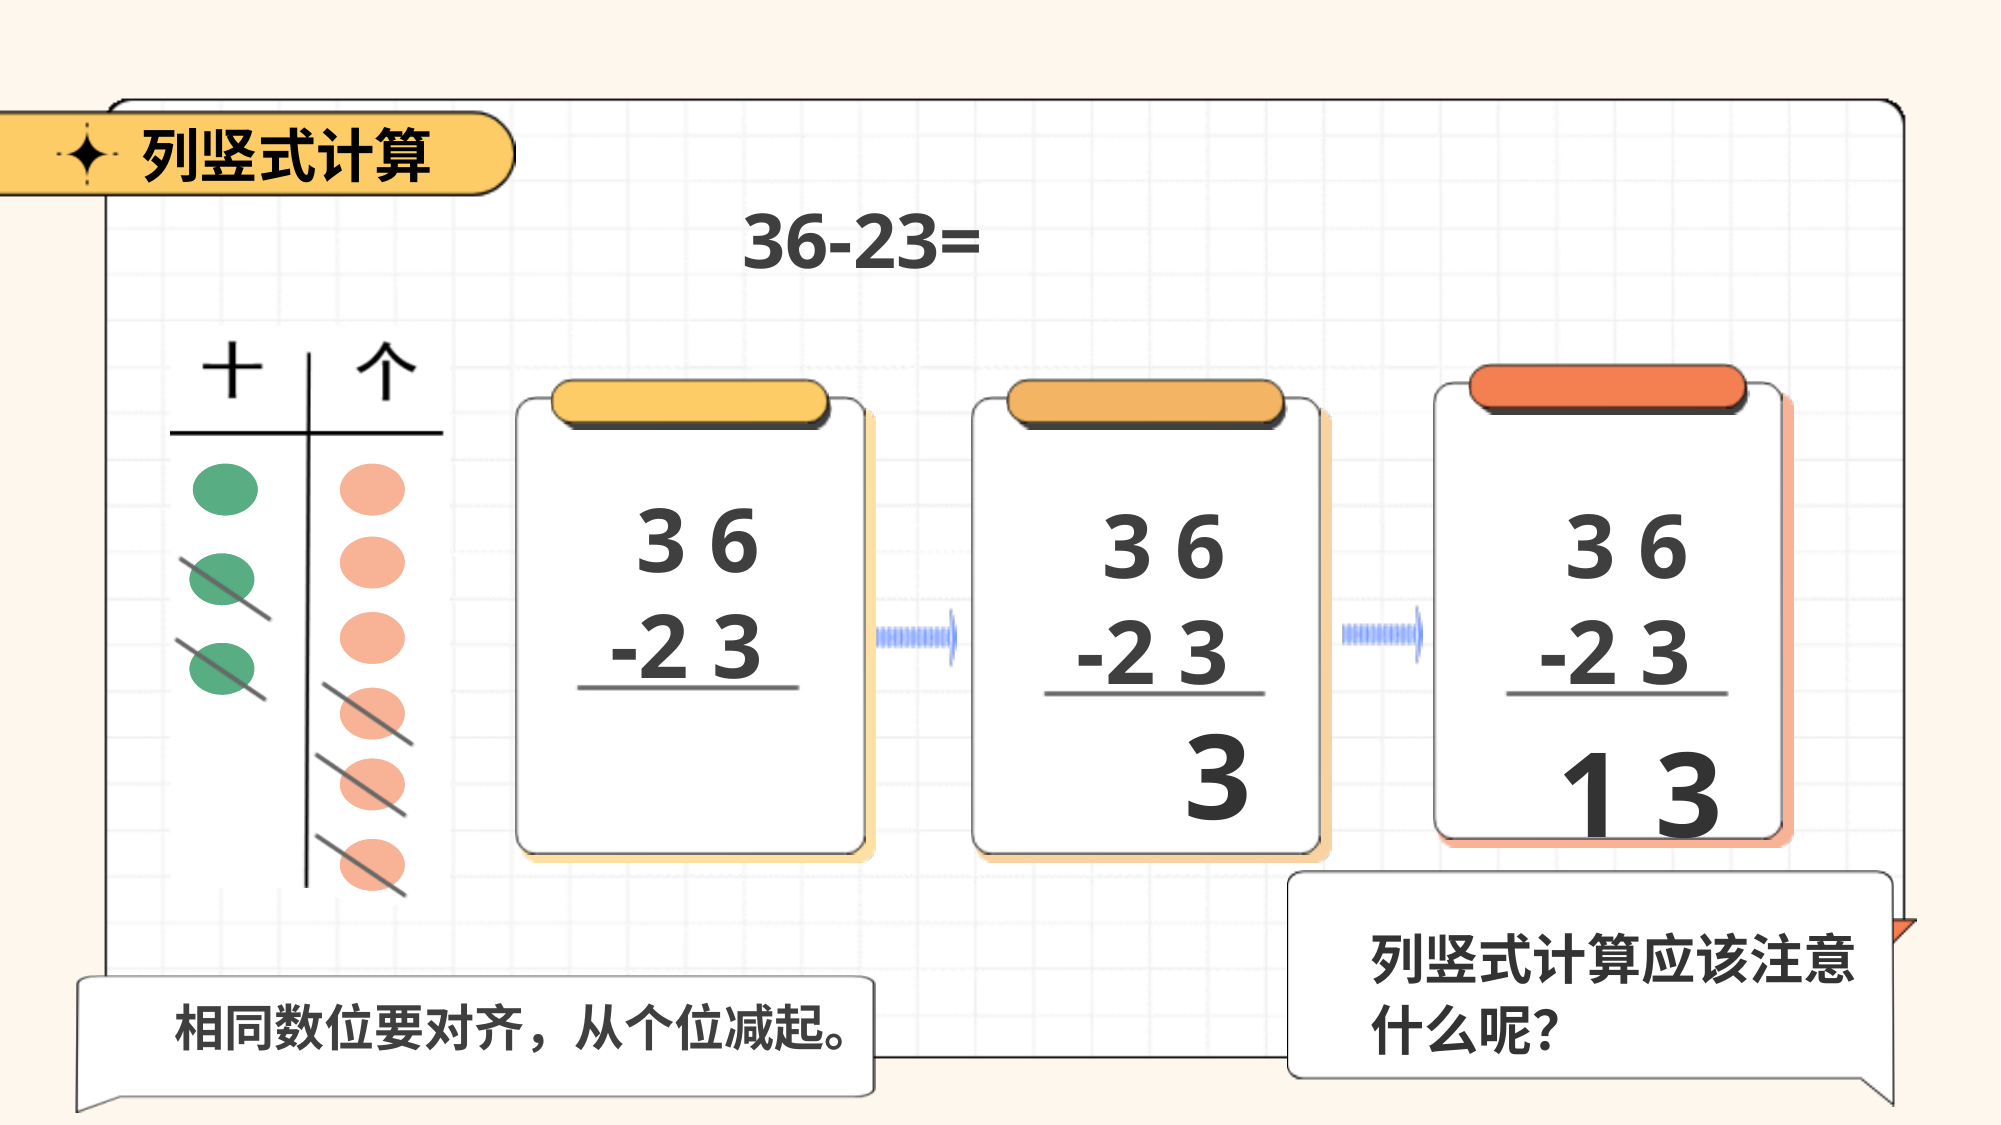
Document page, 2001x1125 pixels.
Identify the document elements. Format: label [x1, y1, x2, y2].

text_box [970, 379, 1332, 864]
text_box [75, 975, 1183, 1113]
text_box [170, 444, 424, 910]
text_box [515, 571, 870, 864]
text_box [1287, 870, 1895, 1107]
text_box [515, 379, 870, 482]
text_box [999, 490, 1303, 723]
picture [0, 0, 2000, 1125]
text_box [1433, 364, 1794, 848]
text_box [1462, 490, 1766, 723]
text_box [533, 484, 837, 717]
